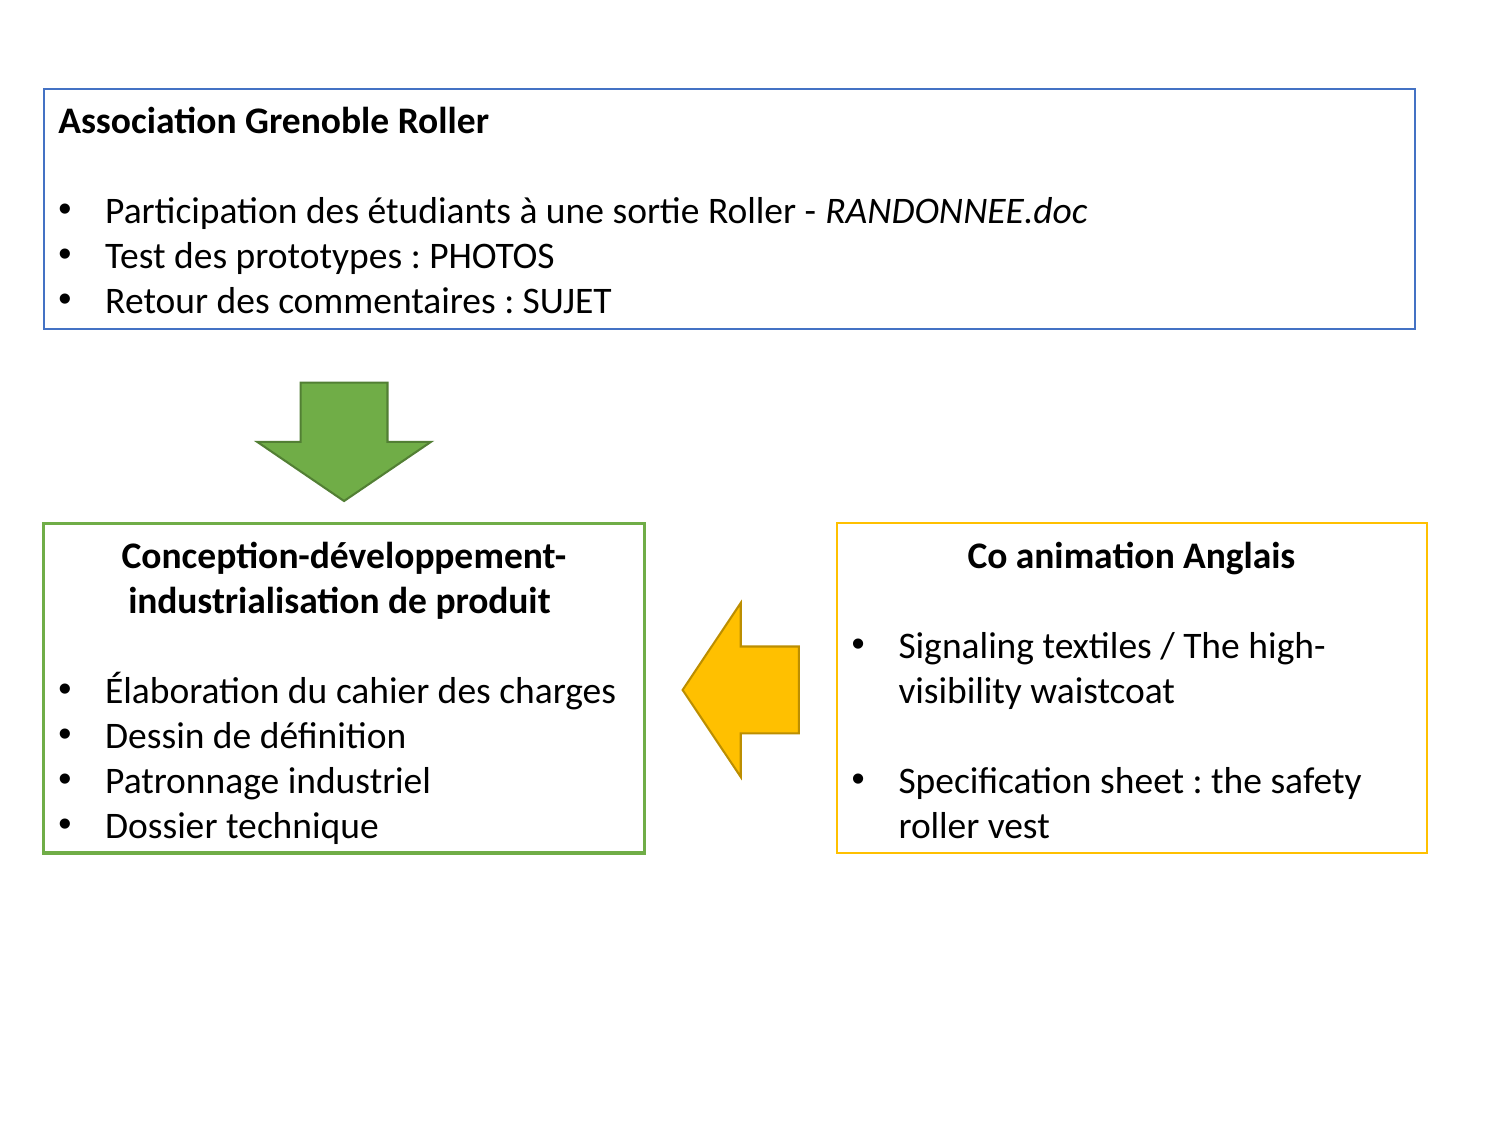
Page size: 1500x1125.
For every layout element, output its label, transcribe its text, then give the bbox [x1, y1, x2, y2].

text_box Co animation Anglais Signaling textiles / The high-visibility waistcoat Specification sheet : the safety roller vest [836, 522, 1428, 854]
text_box Association Grenoble Roller Participation des étudiants à une sortie Roller - RANDONNEE.doc Test des prototypes : PHOTOS Retour des commentaires : SUJET [43, 88, 1416, 330]
text_box [253, 381, 435, 503]
text_box [681, 599, 800, 781]
text_box Conception-développement- industrialisation de produit Élaboration du cahier des charges Dessin de définition Patronnage industriel Dossier technique [43, 522, 646, 854]
